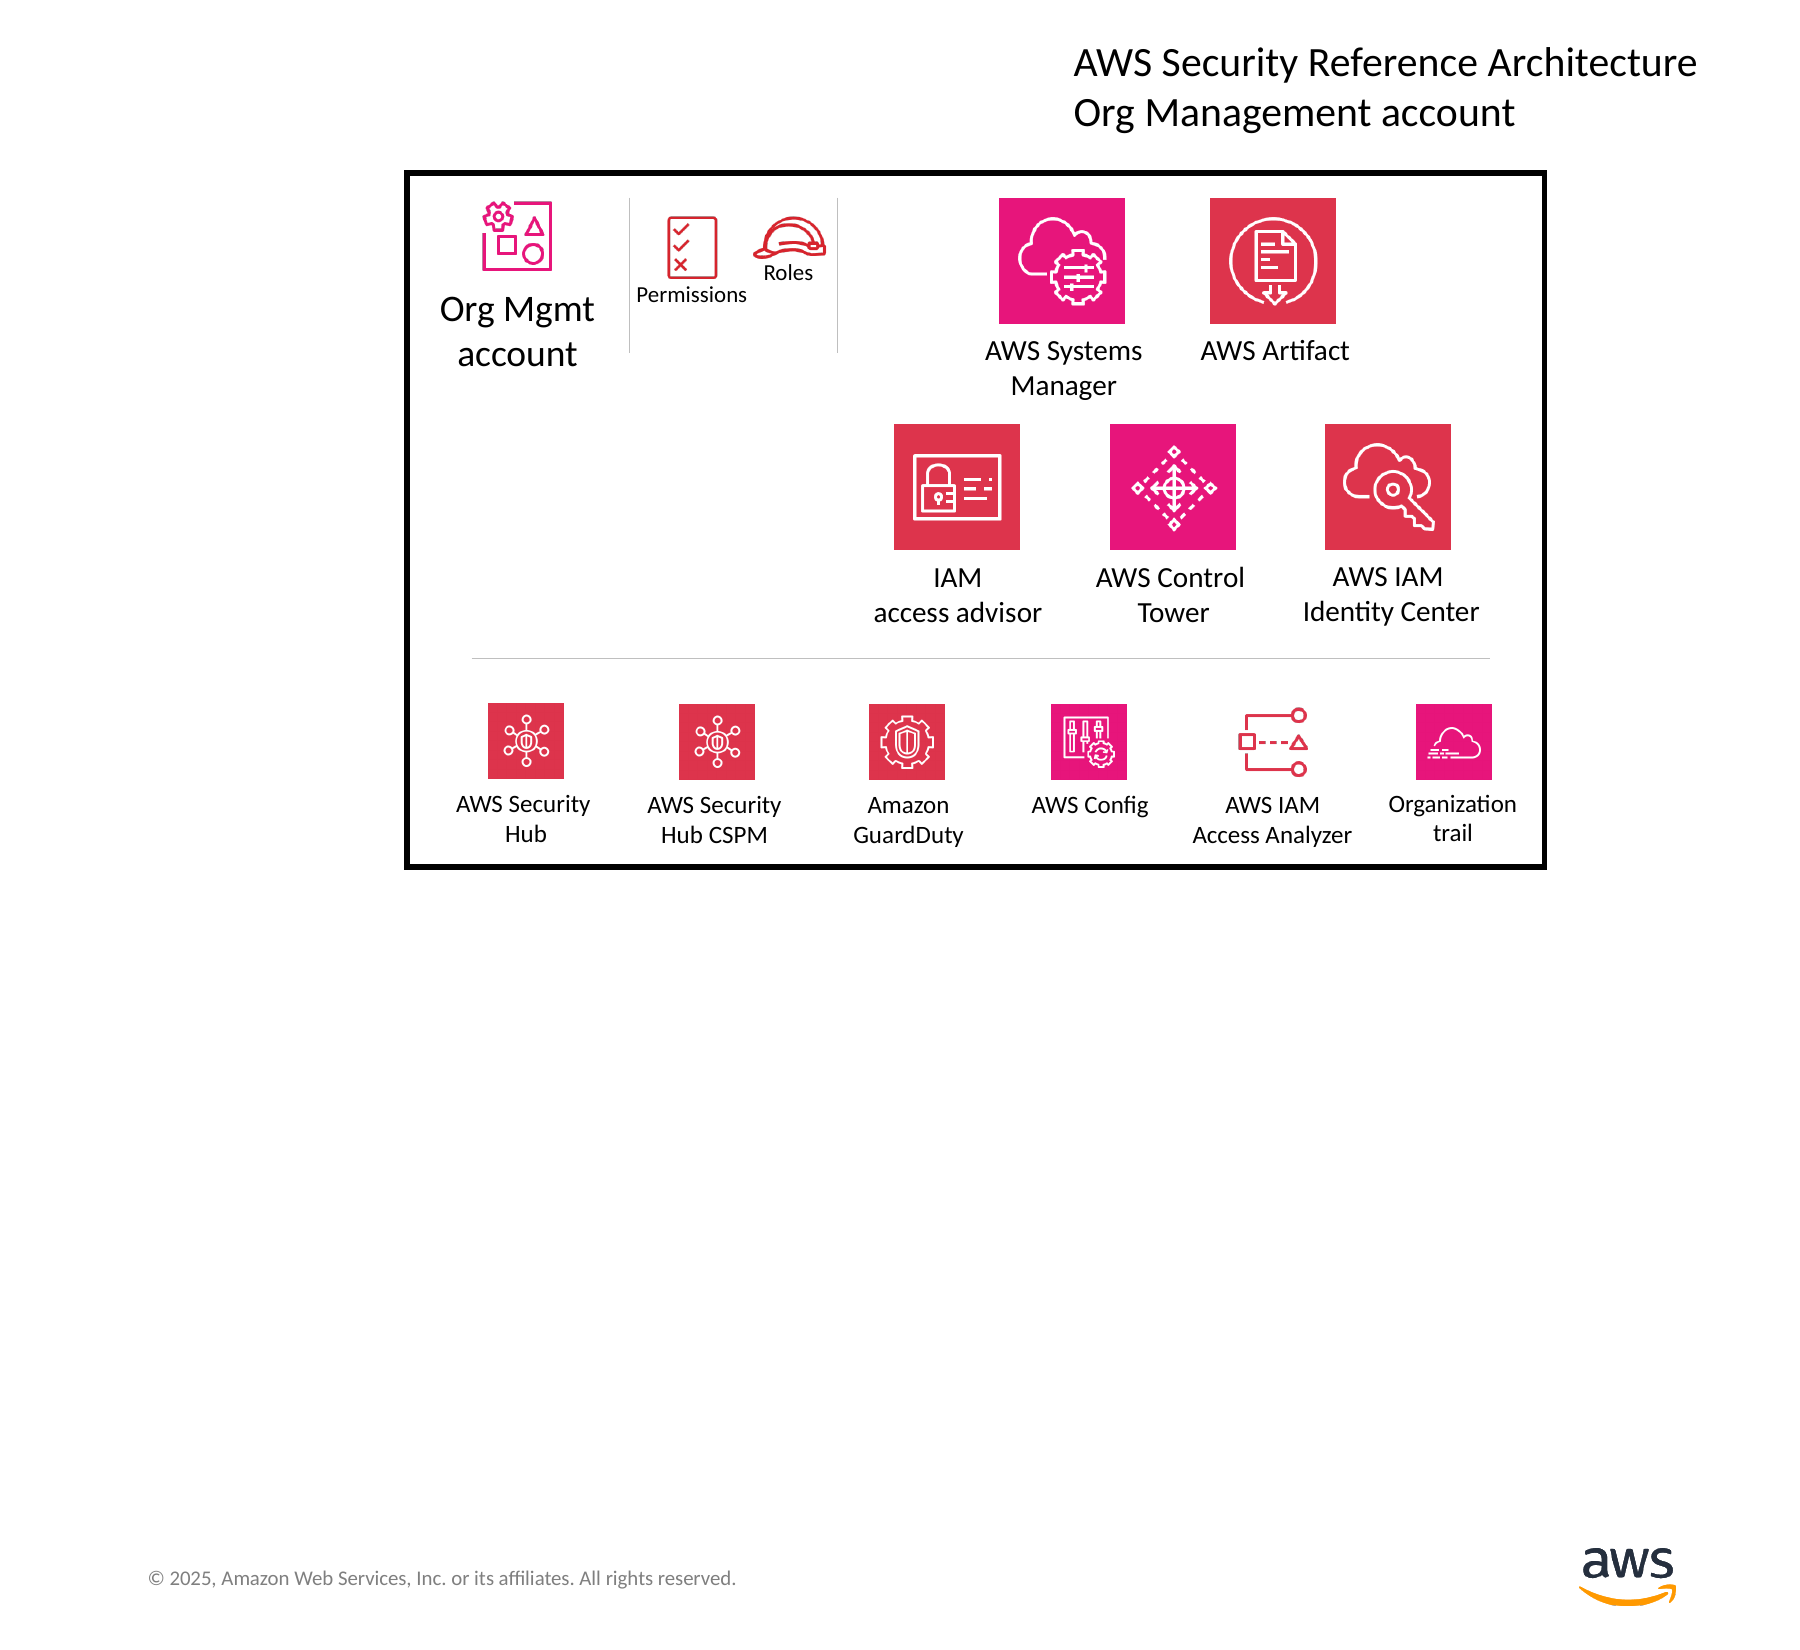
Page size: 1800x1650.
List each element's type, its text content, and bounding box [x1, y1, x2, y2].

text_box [993, 704, 1165, 827]
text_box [394, 198, 640, 383]
text_box [406, 172, 1545, 868]
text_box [611, 704, 802, 857]
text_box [802, 704, 1015, 857]
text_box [419, 703, 633, 856]
text_box © 2025, Amazon Web Services, Inc. or its affiliates. All rights reserved. [147, 1564, 810, 1590]
text_box AWS Security Reference Architecture Org Management account [1058, 27, 1714, 142]
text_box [1057, 424, 1290, 637]
picture [1579, 1548, 1676, 1607]
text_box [842, 424, 1057, 637]
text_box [640, 214, 785, 316]
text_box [932, 198, 1196, 411]
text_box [1165, 704, 1380, 857]
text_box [1380, 704, 1548, 855]
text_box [1282, 424, 1500, 636]
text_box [838, 199, 842, 294]
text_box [735, 199, 837, 294]
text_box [1173, 198, 1378, 375]
